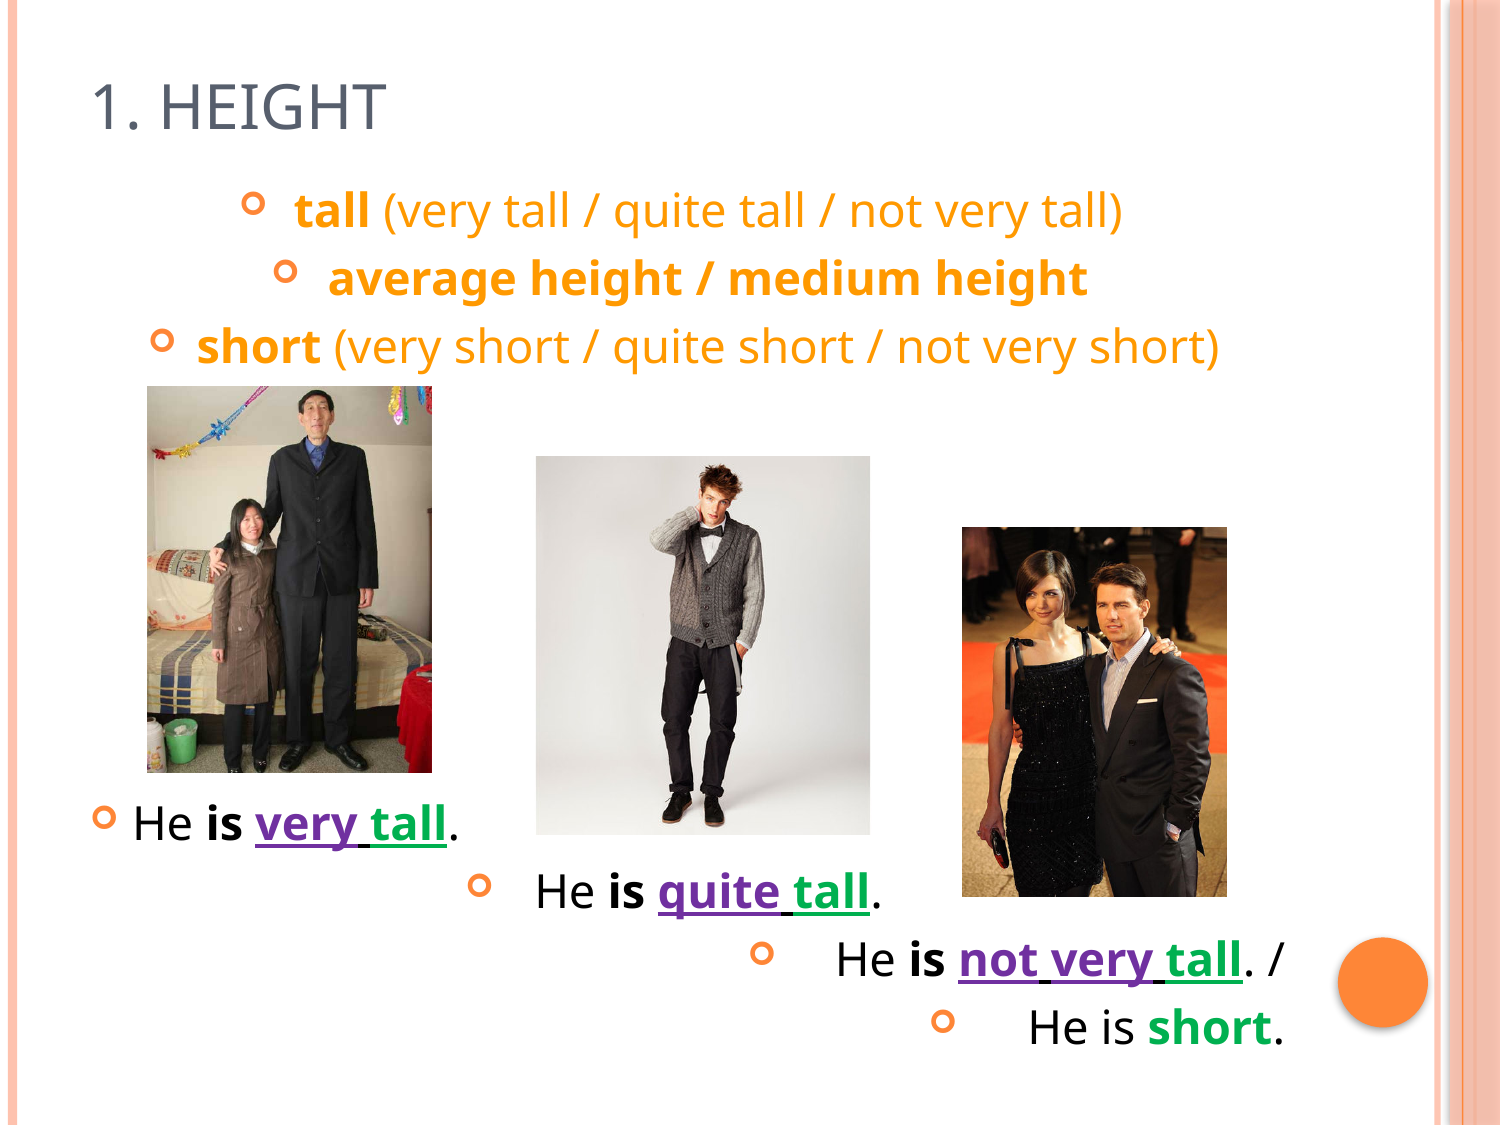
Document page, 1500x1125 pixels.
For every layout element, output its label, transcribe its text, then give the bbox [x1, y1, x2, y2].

title 1. HEIGHT [75, 45, 1300, 149]
picture [147, 386, 432, 773]
list tall (very tall / quite tall / not very tall) average height / medium height short (very short / quite short / not very short) He is very tall. He is quite tall. He is not very tall. / He is short. [75, 172, 1300, 1062]
picture [962, 526, 1228, 898]
picture [513, 456, 893, 836]
